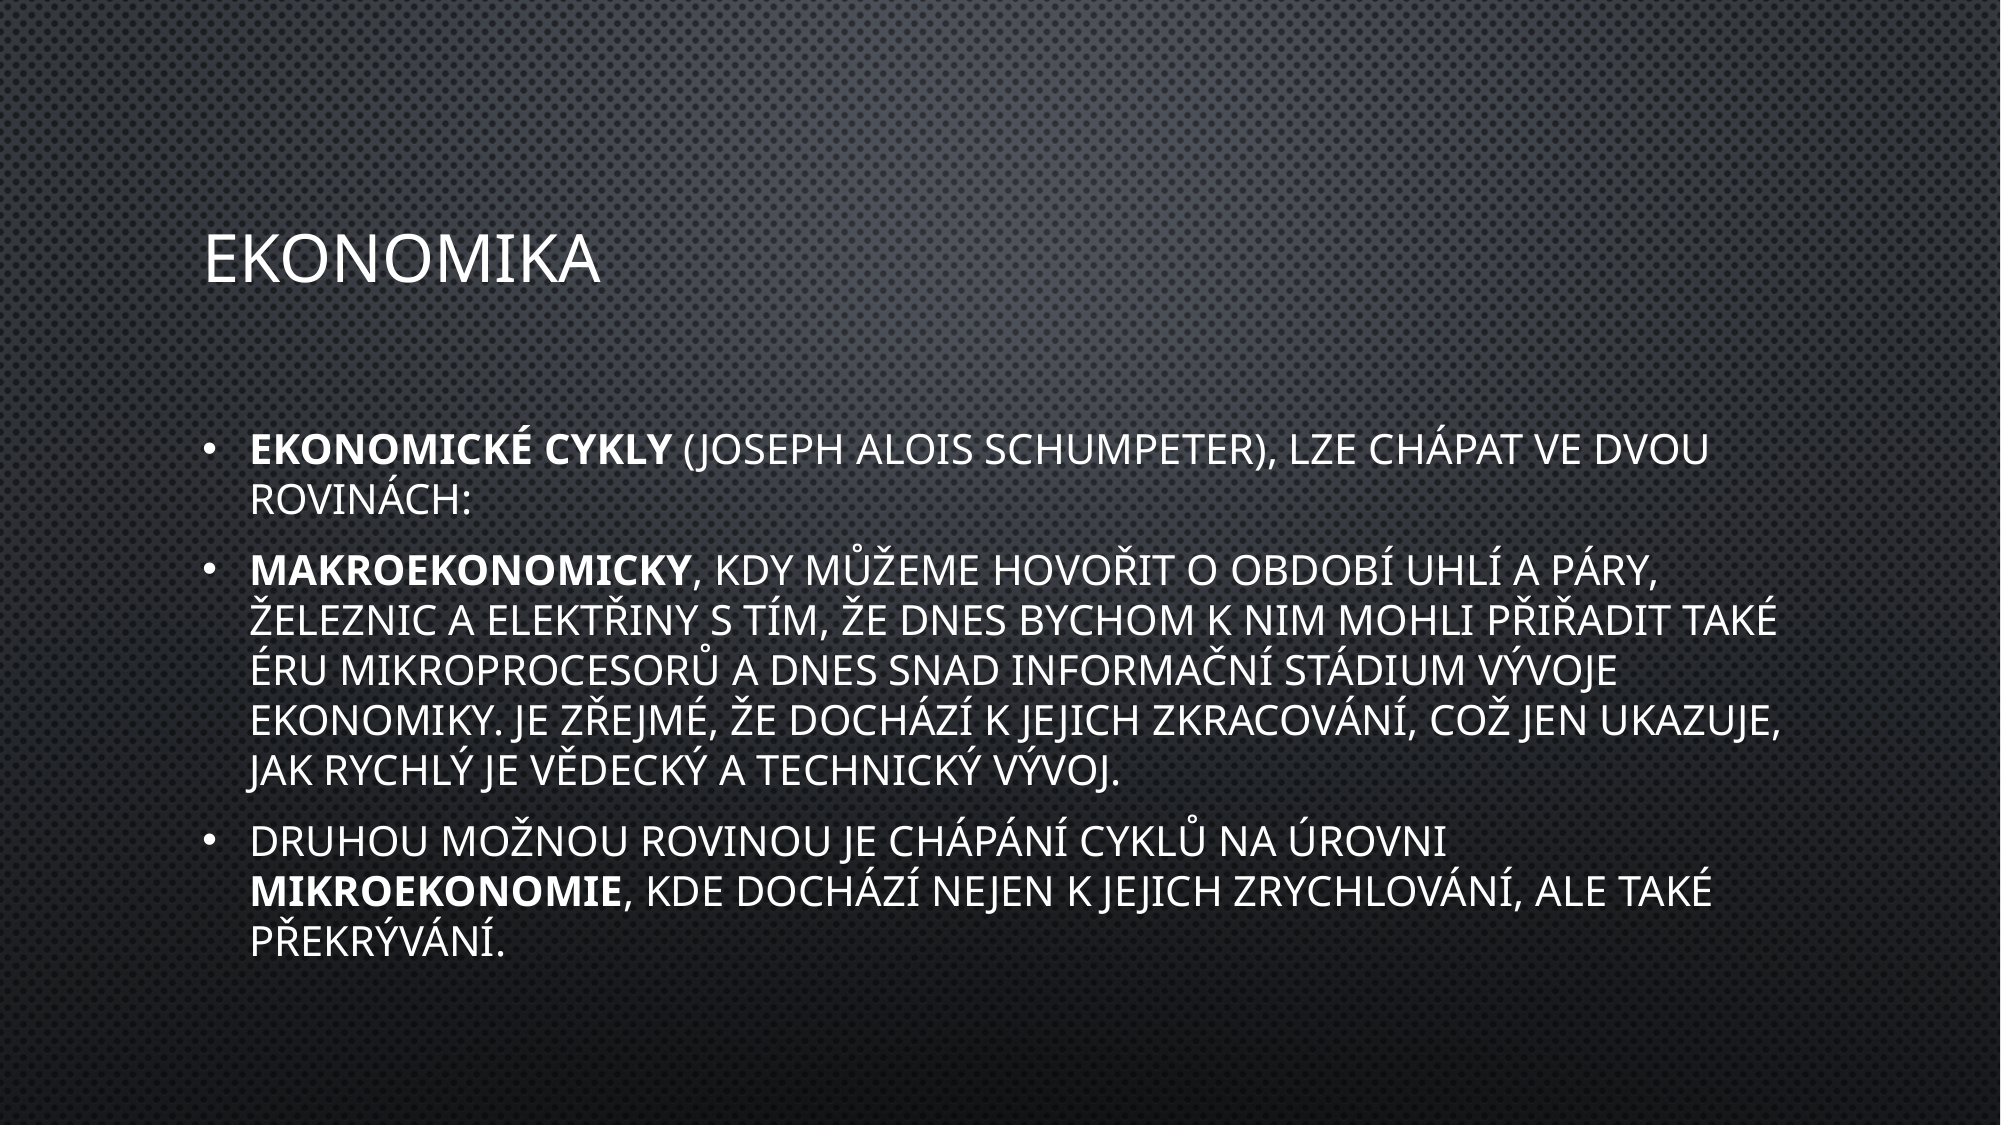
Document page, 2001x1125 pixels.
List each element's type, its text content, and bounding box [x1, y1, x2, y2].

title Ekonomika [187, 99, 1813, 413]
list Ekonomické cykly (Joseph Alois Schumpeter), lze chápat ve dvou rovinách: Makroekonomicky, kdy můžeme hovořit o období uhlí a páry, železnic a elektřiny s tím, že dnes bychom k nim mohli přiřadit také éru mikroprocesorů a dnes snad informační stádium vývoje ekonomiky. Je zřejmé, že dochází k jejich zkracování, což jen ukazuje, jak rychlý je vědecký a technický vývoj. Druhou možnou rovinou je chápání cyklů na úrovni mikroekonomie, kde dochází nejen k jejich zrychlování, ale také překrývání. [187, 437, 1813, 950]
